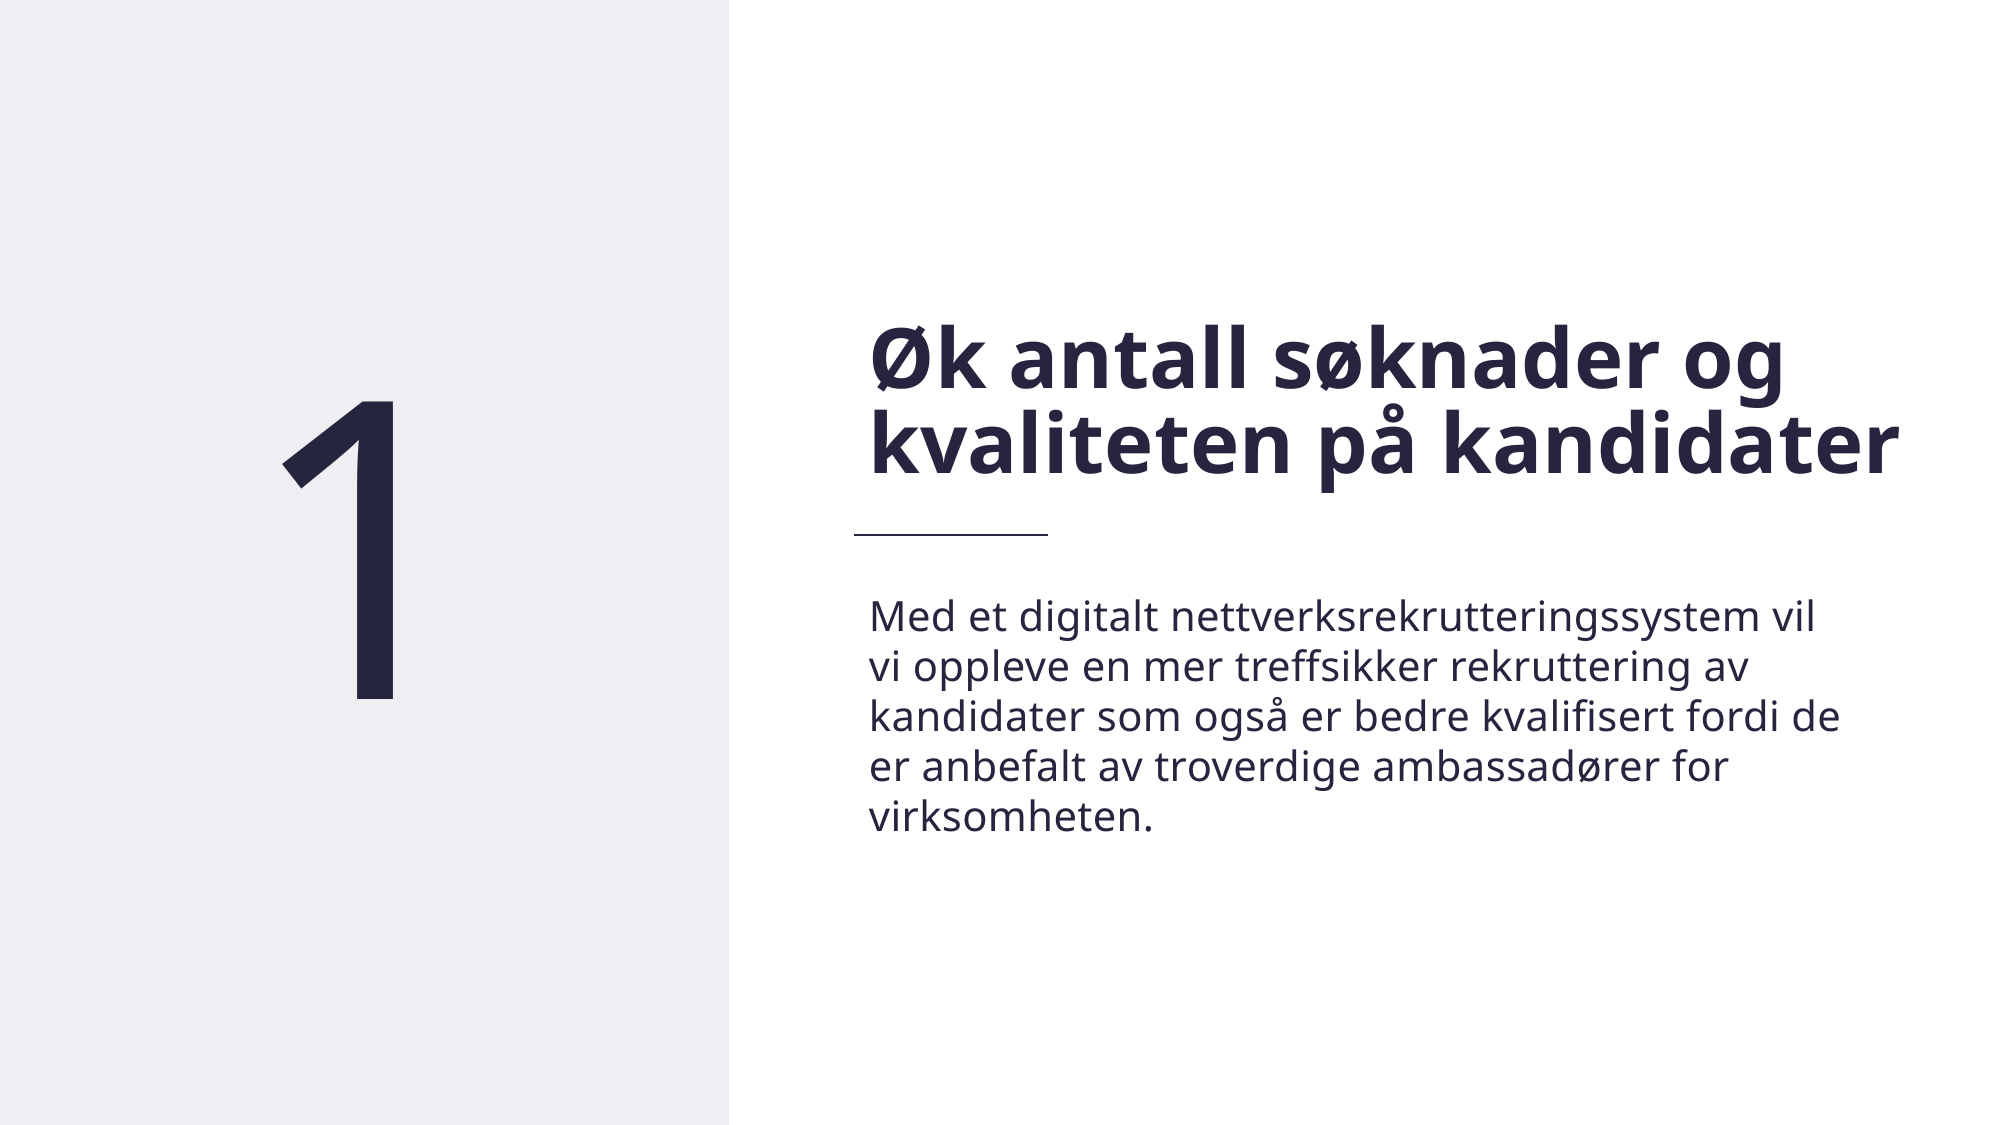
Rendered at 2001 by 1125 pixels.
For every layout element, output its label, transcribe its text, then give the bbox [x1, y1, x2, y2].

text_box [0, 0, 730, 1125]
text_box Med et digitalt nettverksrekrutteringssystem vil vi oppleve en mer treffsikker rekruttering av kandidater som også er bedre kvalifisert fordi de er anbefalt av troverdige ambassadører for virksomheten. [854, 582, 1874, 886]
text_box Øk antall søknader og kvaliteten på kandidater [854, 312, 1970, 563]
text_box 1 [230, 275, 499, 790]
